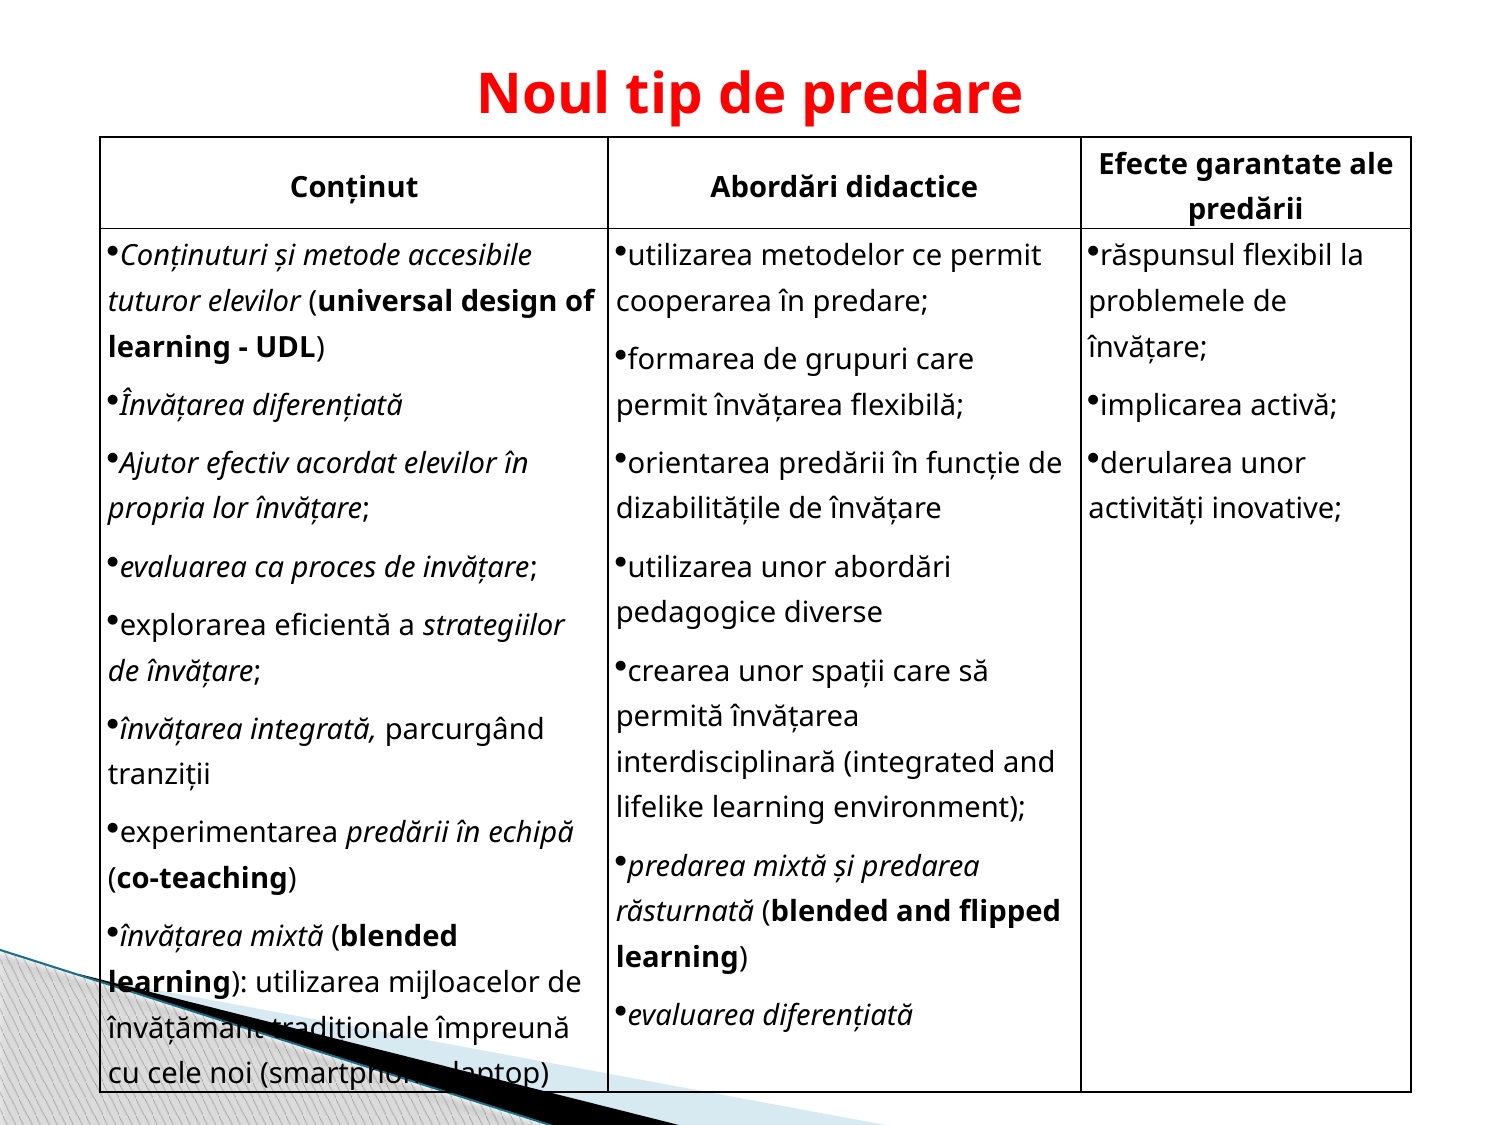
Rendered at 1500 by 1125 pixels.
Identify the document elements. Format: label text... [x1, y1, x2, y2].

table_header Efecte garantate ale predării [1082, 138, 1410, 228]
table_cell Conținuturi și metode accesibile tuturor elevilor (universal design of learning - UDL) Învățarea diferențiată Ajutor efectiv acordat elevilor în propria lor învățare; evaluarea ca proces de invățare; explorarea eficientă a strategiilor de învățare; învățarea integrată, parcurgând tranziții experimentarea predării în echipă (co-teaching) învățarea mixtă (blended learning): utilizarea mijloacelor de învățământ tradiționale împreună cu cele noi (smartphone, laptop) [101, 229, 607, 1091]
table_cell răspunsul flexibil la problemele de învățare; implicarea activă; derularea unor activități inovative; [1082, 229, 1410, 1091]
table_header Conținut [101, 138, 607, 228]
table_cell utilizarea metodelor ce permit cooperarea în predare; formarea de grupuri care permit învățarea flexibilă; orientarea predării în funcție de dizabilitățile de învățare utilizarea unor abordări pedagogice diverse crearea unor spații care să permită învățarea interdisciplinară (integrated and lifelike learning environment); predarea mixtă și predarea răsturnată (blended and flipped learning) evaluarea diferențiată [609, 229, 1080, 1091]
table_header Abordări didactice [609, 138, 1080, 228]
title Noul tip de predare [75, 45, 1425, 138]
